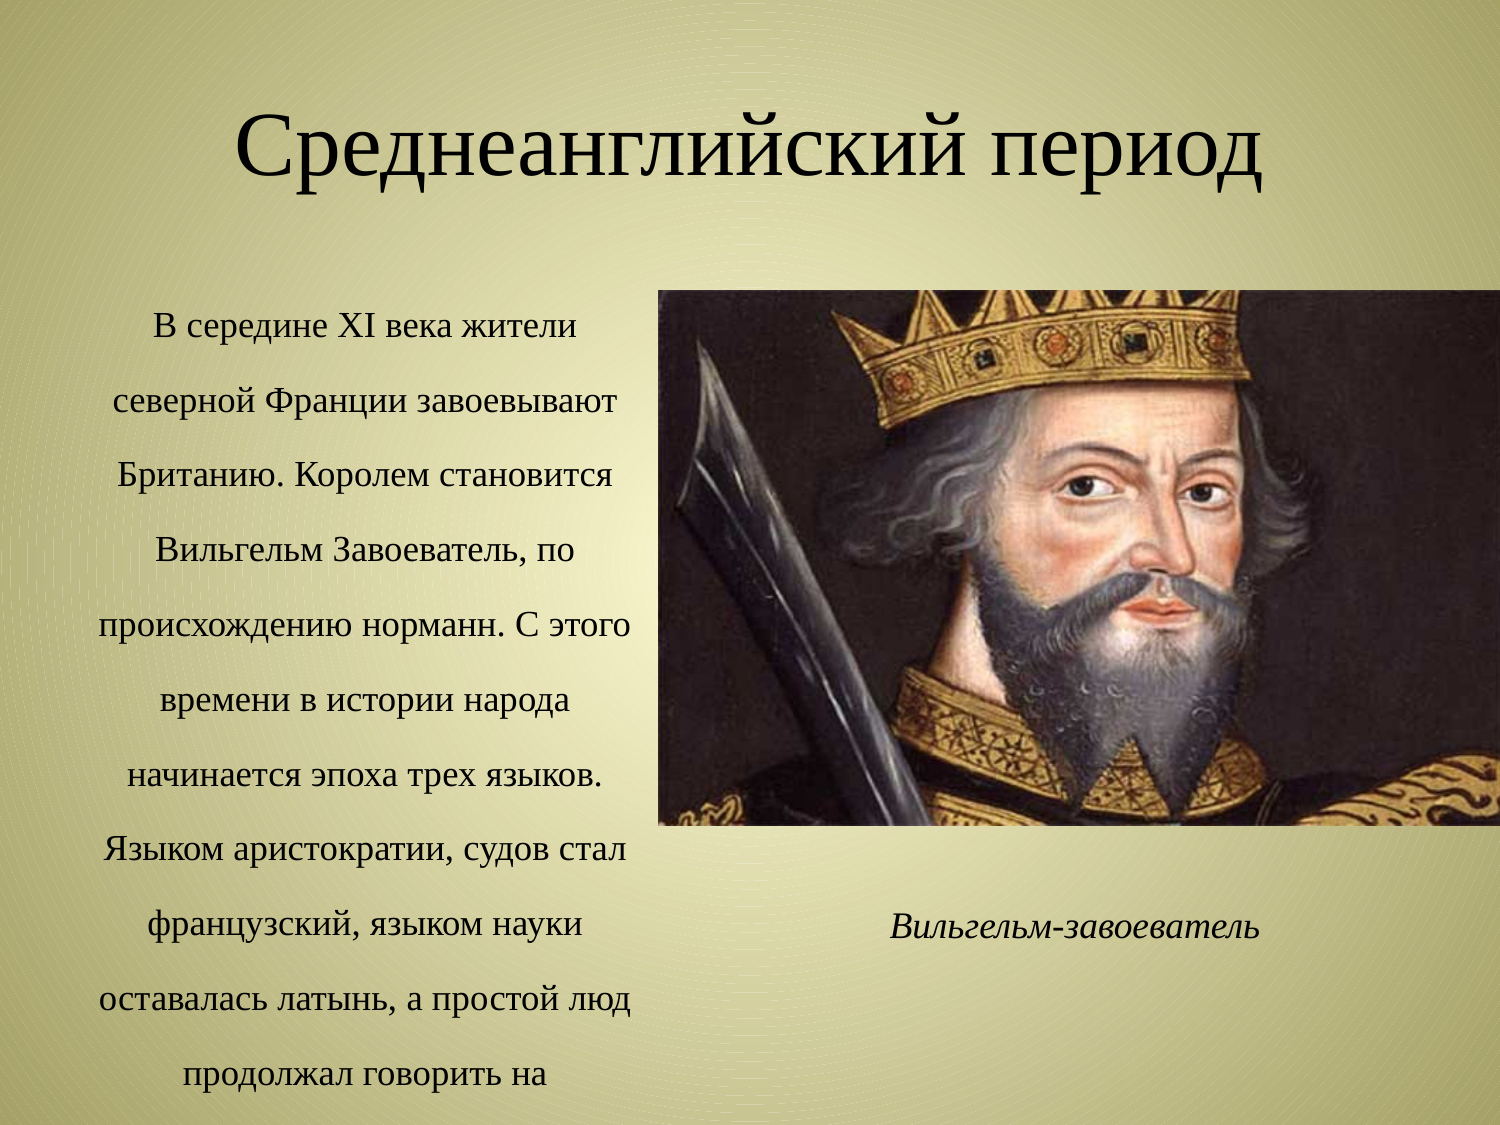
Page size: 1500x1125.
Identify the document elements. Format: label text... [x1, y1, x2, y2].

picture [658, 290, 1500, 826]
text_box Вильгельм-завоеватель [738, 893, 1412, 953]
title Среднеанглийский период [75, 45, 1425, 233]
list В середине XI века жители северной Франции завоевывают Британию. Королем становится Вильгельм Завоеватель, по происхождению норманн. С этого времени в истории народа начинается эпоха трех языков. Языком аристократии, судов стал французский, языком науки оставалась латынь, а простой люд продолжал говорить на англосаксонском. [75, 262, 656, 1125]
